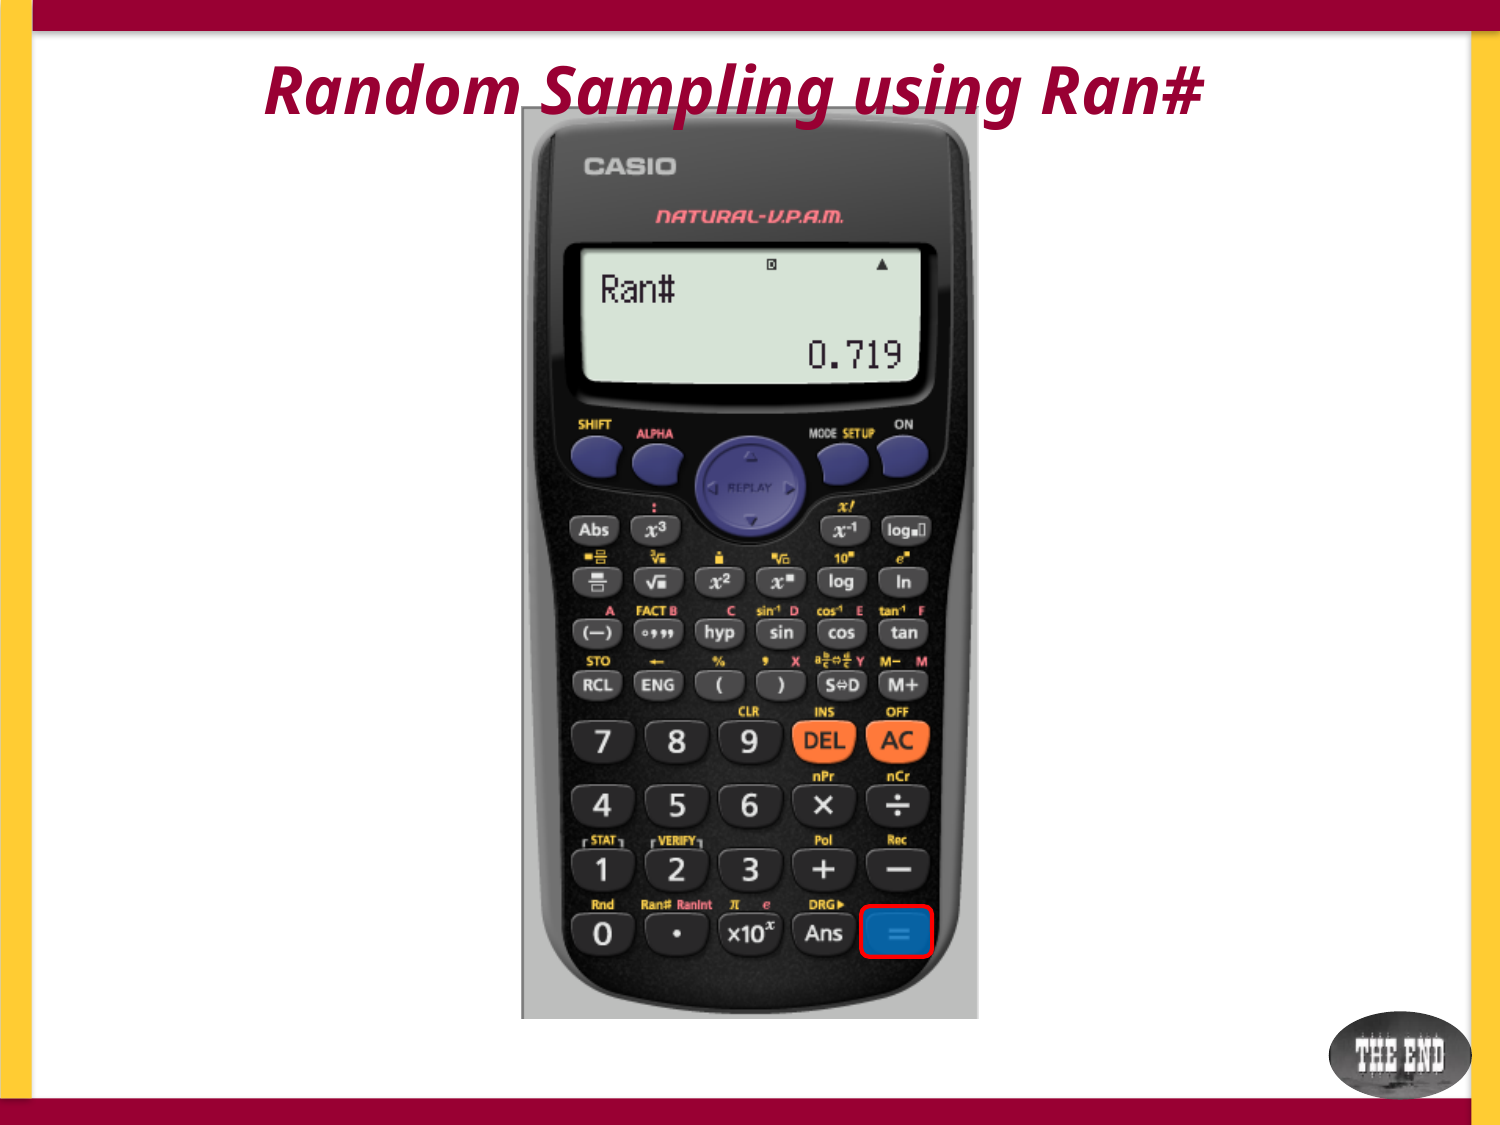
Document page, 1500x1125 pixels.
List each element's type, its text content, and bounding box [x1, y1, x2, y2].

text_box Random Sampling using Ran# [51, 40, 1418, 136]
picture [1328, 1011, 1472, 1100]
picture [521, 105, 979, 1019]
